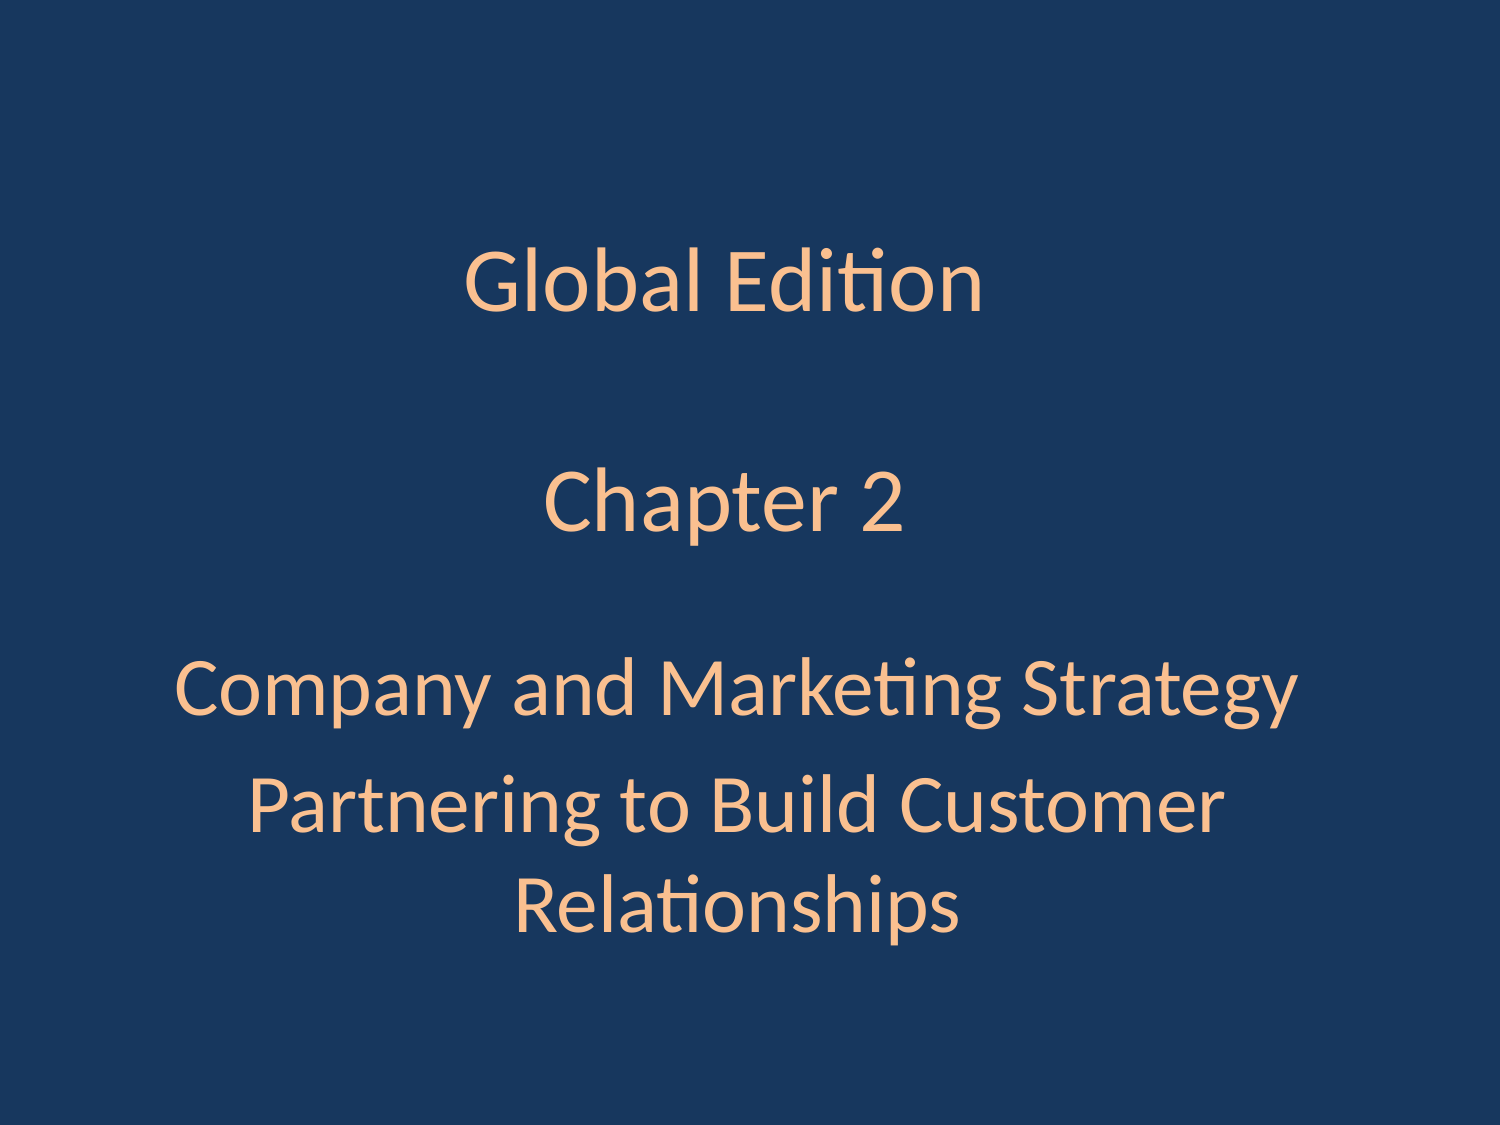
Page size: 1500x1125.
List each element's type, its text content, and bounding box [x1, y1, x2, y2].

subtitle Company and Marketing Strategy Partnering to Build Customer Relationships [99, 624, 1375, 963]
title Global Edition Chapter 2 [37, 125, 1413, 975]
